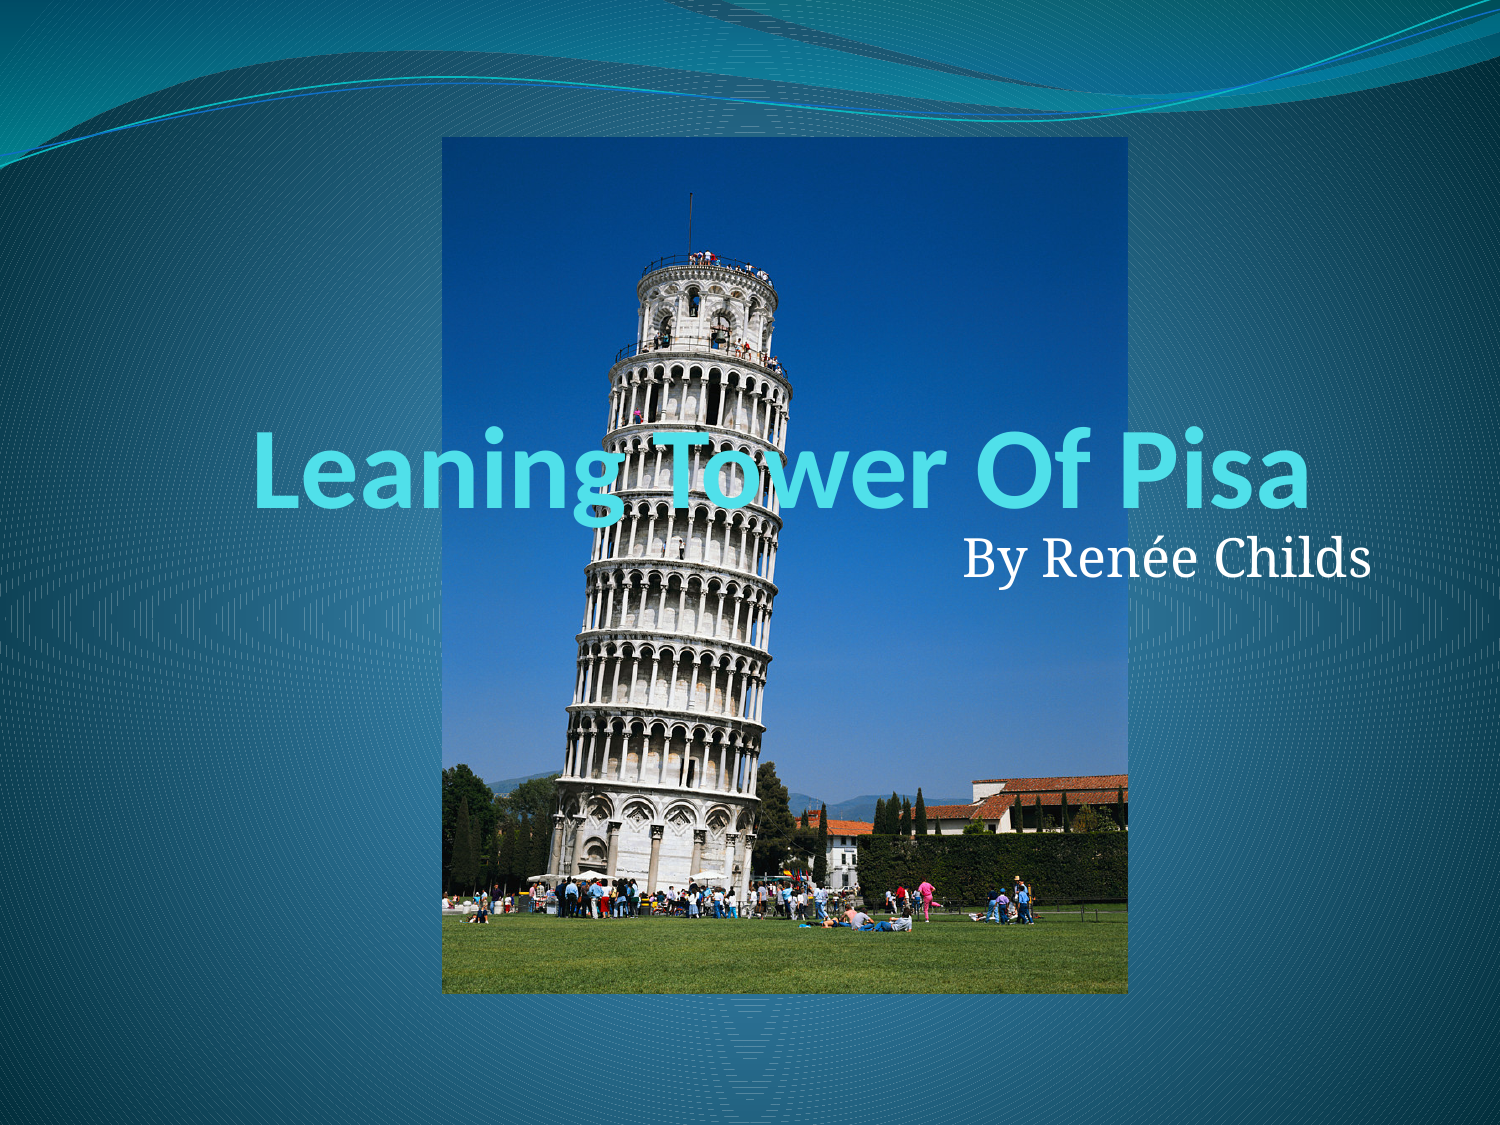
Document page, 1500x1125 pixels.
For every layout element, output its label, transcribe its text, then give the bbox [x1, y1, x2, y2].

title Leaning Tower Of Pisa [1135, 231, 1318, 515]
subtitle By Renée Childs [1135, 515, 1377, 818]
subtitle By Renée Childs [229, 515, 435, 818]
title Leaning Tower Of Pisa [29, 231, 435, 532]
picture [442, 136, 1129, 994]
